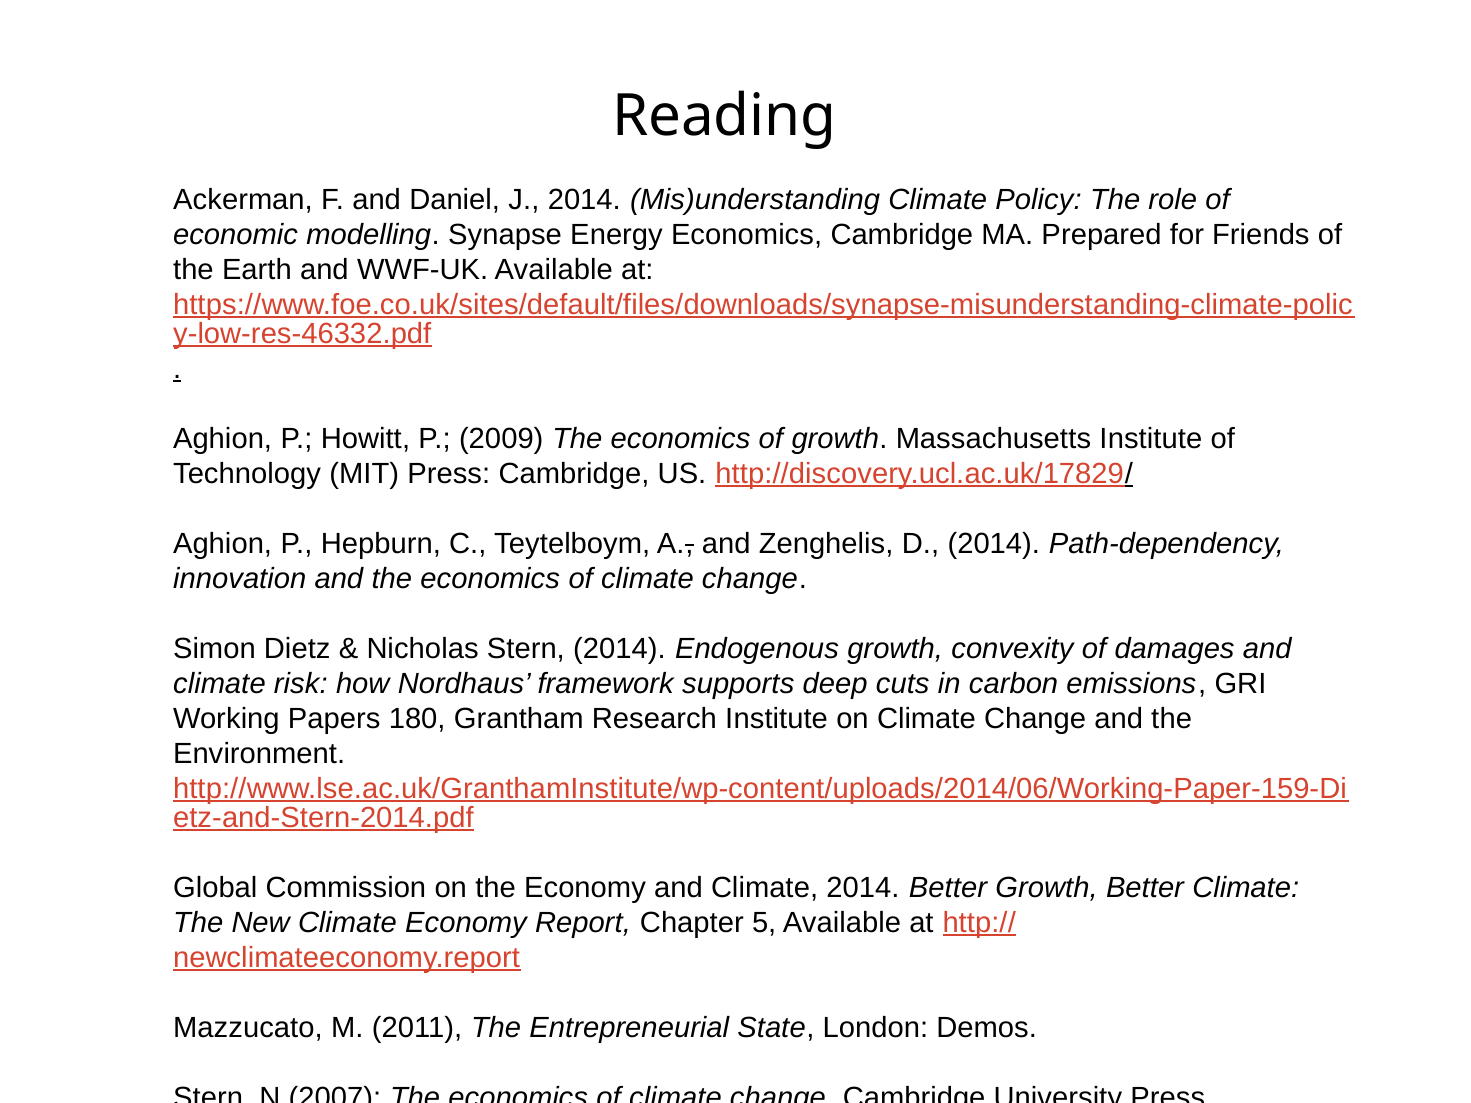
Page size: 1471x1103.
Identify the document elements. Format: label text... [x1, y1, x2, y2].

title Reading [62, 76, 1386, 148]
text_box Ackerman, F. and Daniel, J., 2014. (Mis)understanding Climate Policy: The role of economic modelling. Synapse Energy Economics, Cambridge MA. Prepared for Friends of the Earth and WWF-UK. Available at: https://www.foe.co.uk/sites/default/files/downloads/synapse-misunderstanding-climate-policy-low-res-46332.pdf. Aghion, P.; Howitt, P.; (2009) The economics of growth. Massachusetts Institute of Technology (MIT) Press: Cambridge, US. http://discovery.ucl.ac.uk/17829/ Aghion, P., Hepburn, C., Teytelboym, A., and Zenghelis, D., (2014). Path-dependency, innovation and the economics of climate change. Simon Dietz & Nicholas Stern, (2014). Endogenous growth, convexity of damages and climate risk: how Nordhaus’ framework supports deep cuts in carbon emissions, GRI Working Papers 180, Grantham Research Institute on Climate Change and the Environment. http://www.lse.ac.uk/GranthamInstitute/wp-content/uploads/2014/06/Working-Paper-159-Dietz-and-Stern-2014.pdf Global Commission on the Economy and Climate, 2014. Better Growth, Better Climate: The New Climate Economy Report, Chapter 5, Available at http://newclimateeconomy.report Mazzucato, M. (2011), The Entrepreneurial State, London: Demos. Stern, N (2007): The economics of climate change, Cambridge University Press, Cambridge [158, 173, 1372, 1103]
